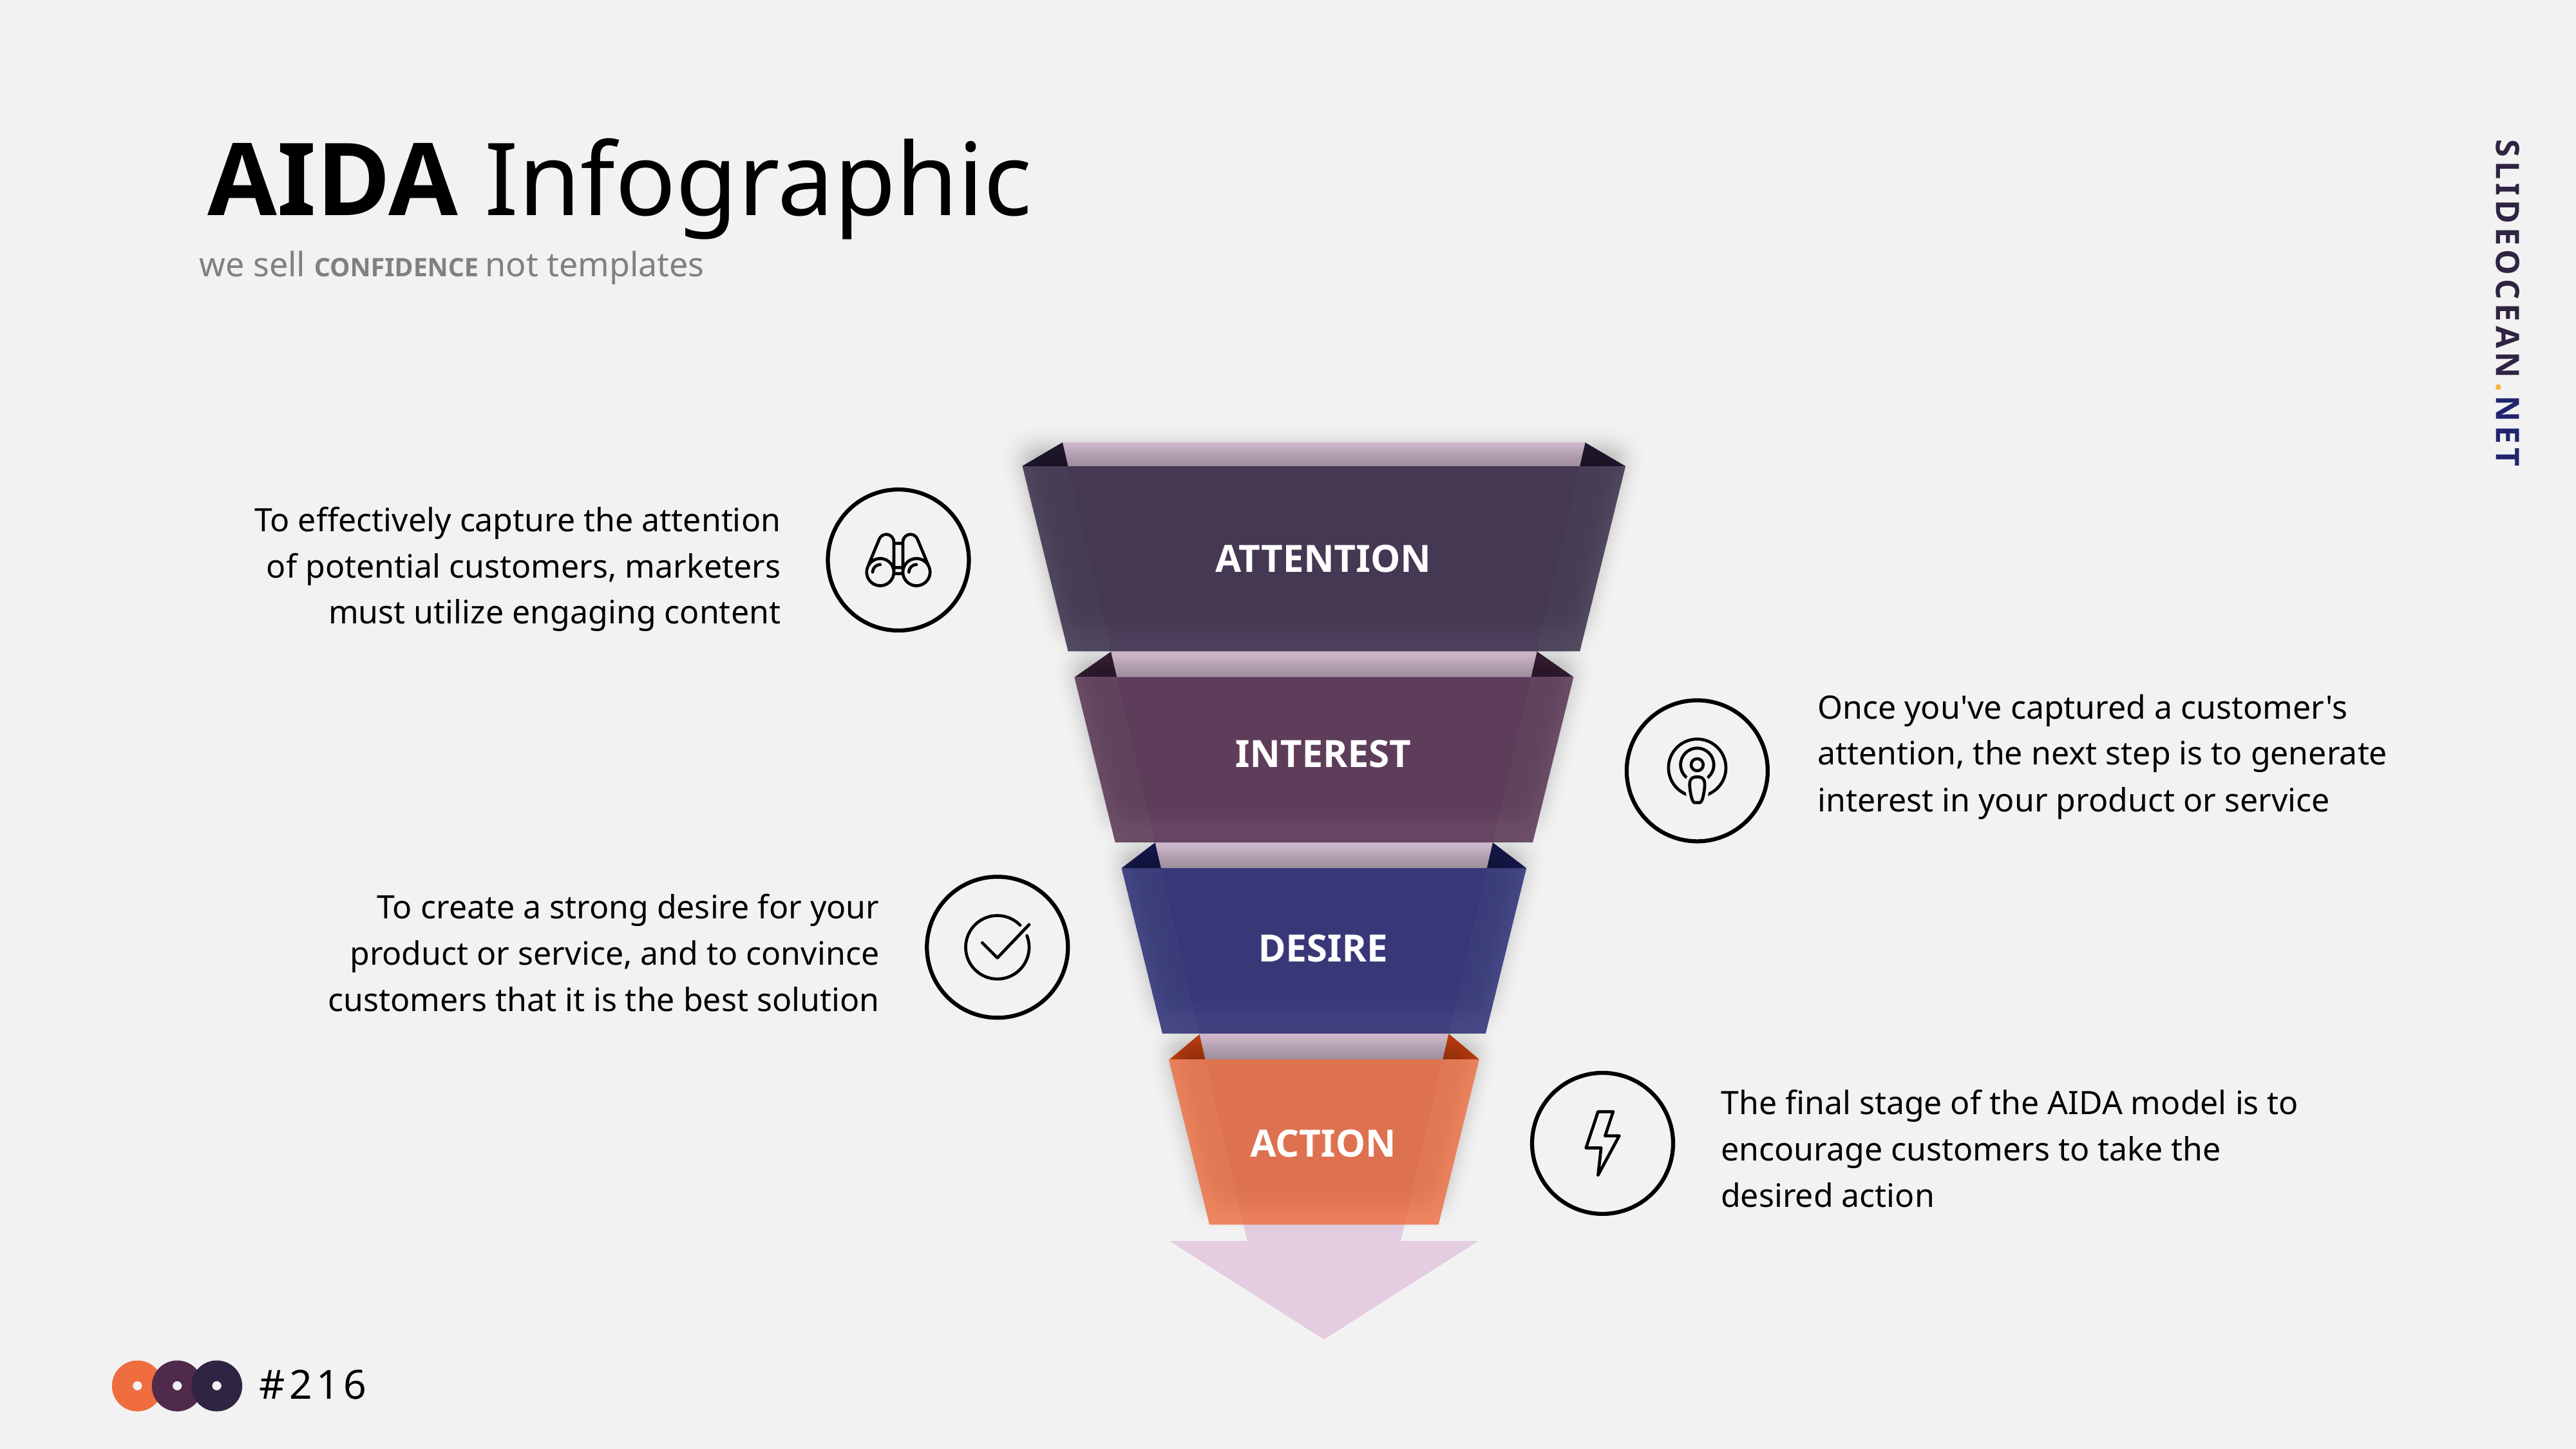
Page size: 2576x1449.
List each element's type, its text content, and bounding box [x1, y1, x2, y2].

text_box we sell CONFIDENCE not templates [189, 238, 714, 288]
text_box To create a strong desire for your product or service, and to convince customers that it is the best solution [307, 873, 889, 1023]
text_box The final stage of the AIDA model is to encourage customers to take the desired action [1711, 1070, 2332, 1219]
text_box [865, 533, 932, 587]
text_box [1021, 465, 1062, 631]
text_box #216 [259, 1359, 402, 1408]
text_box To effectively capture the attention of potential customers, marketers must utilize engaging content [208, 486, 791, 636]
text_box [1062, 442, 1586, 1340]
text_box [1586, 465, 1627, 630]
text_box [1586, 1072, 1674, 1215]
text_box [1625, 699, 1769, 842]
text_box [826, 488, 971, 632]
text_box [1586, 442, 1626, 467]
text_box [1021, 442, 1062, 467]
text_box Once you've captured a customer's attention, the next step is to generate interest in your product or service [1808, 674, 2429, 823]
text_box AIDA Infographic [198, 110, 1042, 241]
text_box [925, 875, 1062, 1019]
